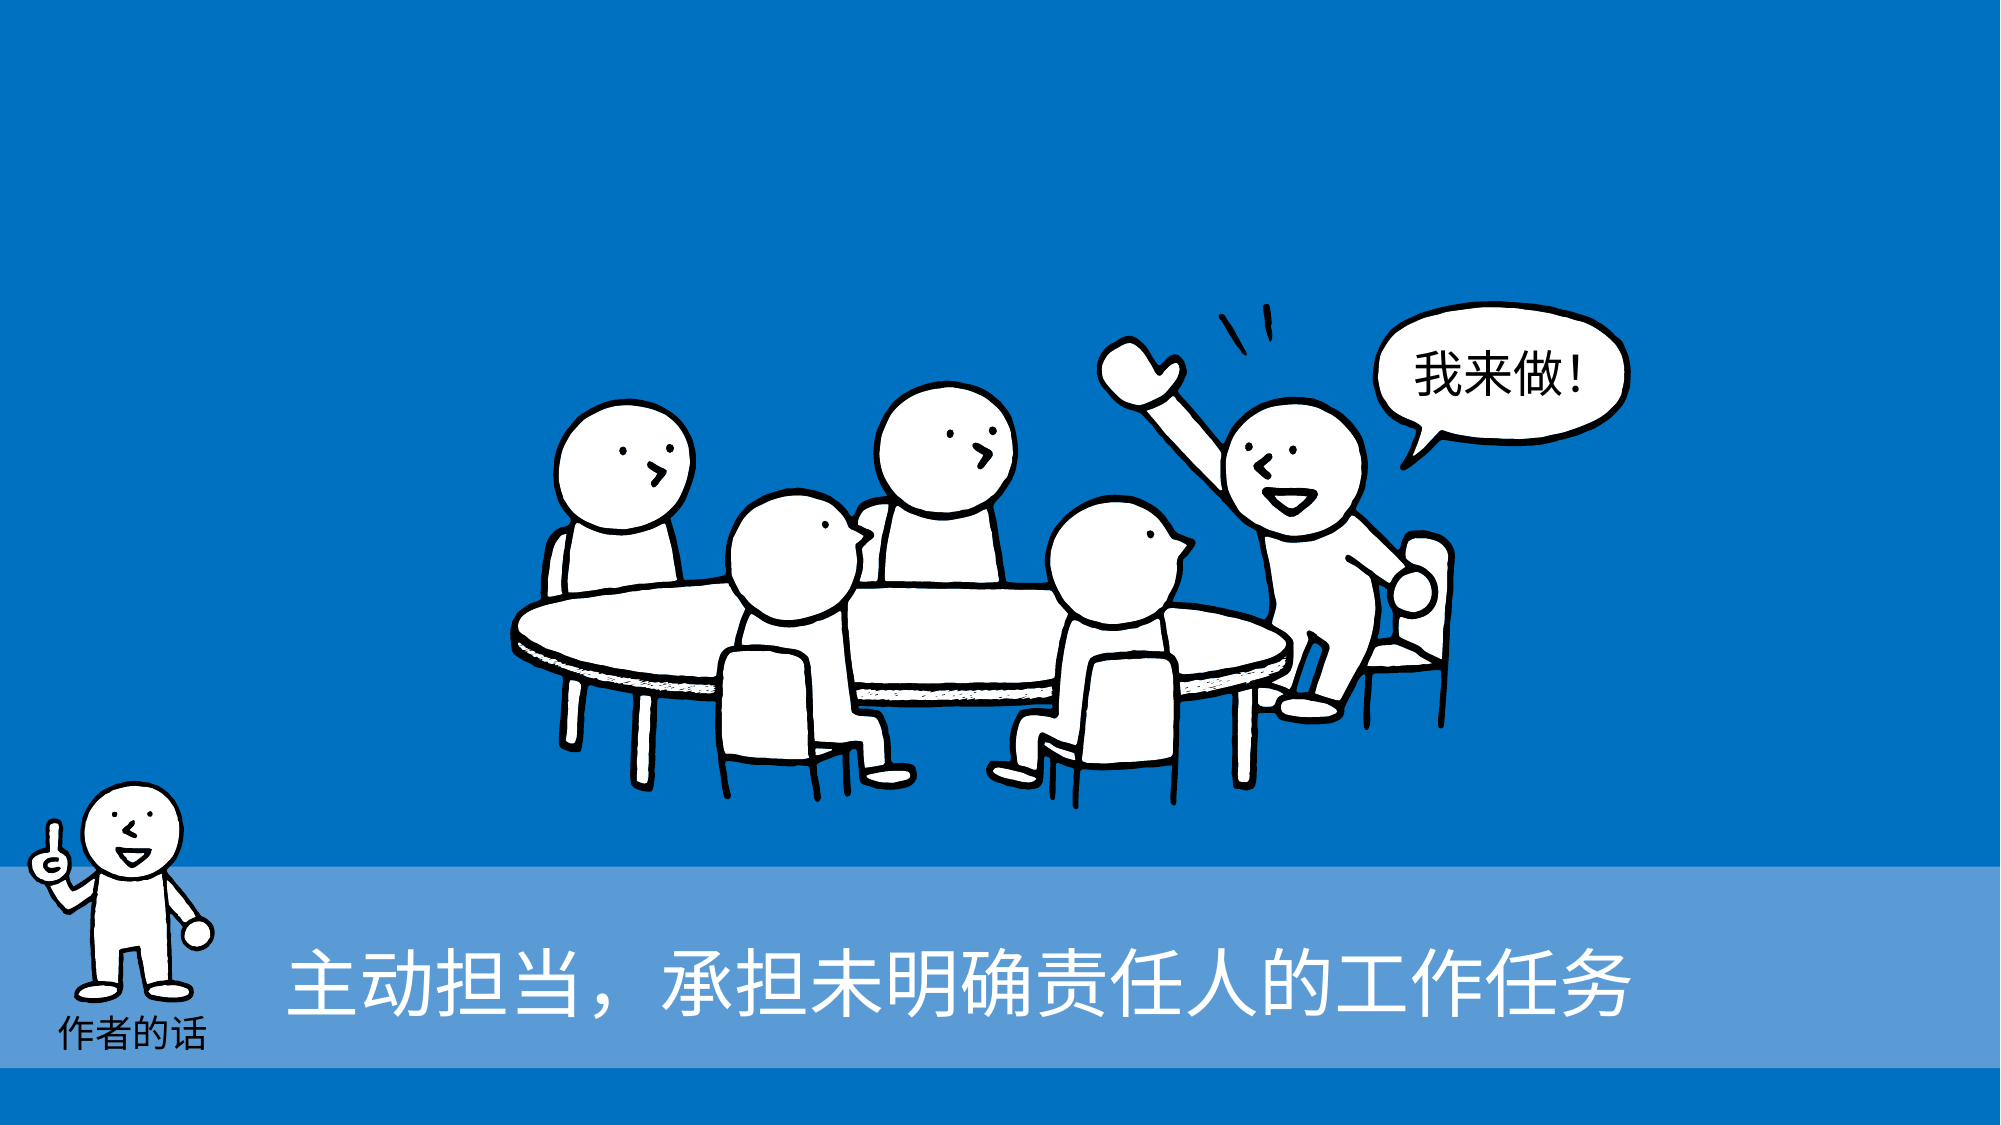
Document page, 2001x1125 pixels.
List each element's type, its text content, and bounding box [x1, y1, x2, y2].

text_box [532, 653, 545, 659]
text_box [1164, 608, 1287, 675]
text_box [510, 335, 1455, 810]
text_box [1257, 687, 1284, 707]
text_box [992, 767, 1037, 783]
text_box [821, 520, 829, 529]
text_box [721, 650, 810, 760]
text_box [1179, 659, 1287, 695]
text_box [1398, 538, 1449, 660]
text_box [1050, 502, 1187, 624]
text_box [946, 429, 954, 439]
text_box [647, 461, 667, 488]
text_box [558, 405, 691, 530]
text_box [519, 645, 528, 651]
text_box [1044, 742, 1076, 761]
text_box [539, 656, 562, 666]
text_box [731, 495, 864, 620]
text_box [1146, 530, 1155, 539]
text_box [1296, 643, 1323, 693]
text_box [573, 669, 583, 673]
text_box [565, 680, 581, 744]
text_box [879, 387, 1014, 513]
text_box [1377, 307, 1610, 456]
text_box [1289, 445, 1297, 455]
text_box [1372, 301, 1619, 471]
text_box [1367, 644, 1432, 667]
text_box [884, 506, 999, 583]
text_box [1225, 404, 1362, 536]
text_box [972, 442, 993, 470]
text_box [619, 446, 627, 456]
text_box [547, 534, 567, 597]
text_box [1218, 314, 1247, 356]
text_box [567, 523, 677, 593]
text_box [856, 686, 1053, 701]
text_box 主动担当，承担未明确责任人的工作任务 [269, 928, 1650, 1034]
text_box [636, 695, 652, 784]
text_box [1253, 453, 1273, 480]
text_box [741, 611, 885, 768]
text_box [1262, 303, 1273, 342]
text_box [988, 426, 997, 436]
text_box [0, 866, 2000, 1069]
text_box [1101, 343, 1180, 406]
text_box [847, 587, 1068, 684]
text_box [1393, 572, 1432, 613]
text_box 作者的话 [42, 1002, 223, 1063]
text_box [1015, 618, 1165, 770]
text_box 我来做！ [1398, 334, 1629, 410]
text_box [1146, 396, 1223, 491]
text_box [479, 262, 1677, 845]
text_box [1262, 487, 1318, 517]
text_box [1274, 495, 1307, 509]
text_box [866, 770, 911, 783]
text_box [1377, 584, 1394, 639]
text_box [518, 583, 746, 677]
text_box [558, 663, 580, 672]
text_box [1237, 688, 1253, 783]
text_box [1245, 442, 1253, 452]
text_box [858, 504, 889, 582]
text_box [815, 748, 832, 756]
text_box [576, 670, 716, 694]
text_box [1082, 658, 1174, 764]
text_box [1264, 515, 1406, 701]
text_box [527, 650, 536, 655]
text_box [1281, 698, 1338, 718]
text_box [27, 780, 217, 1004]
text_box [666, 443, 675, 453]
